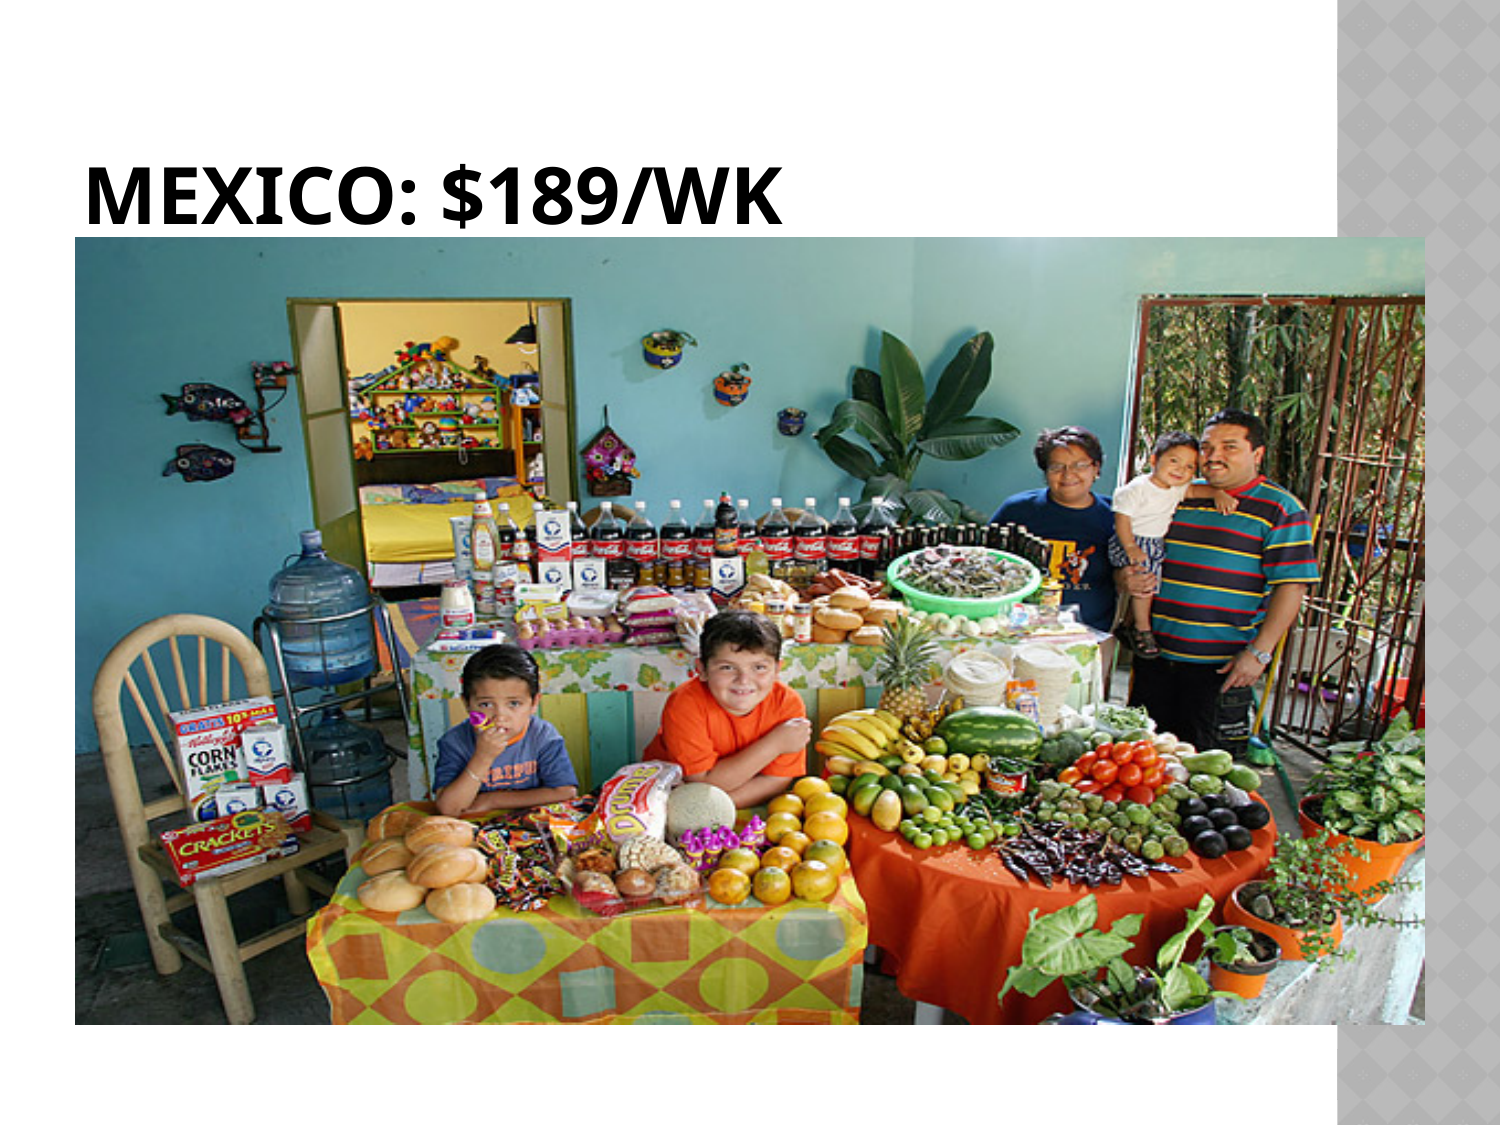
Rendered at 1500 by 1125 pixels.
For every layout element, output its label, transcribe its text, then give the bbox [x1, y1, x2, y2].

title Mexico: $189/wk [75, 52, 1263, 235]
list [74, 237, 1426, 1026]
